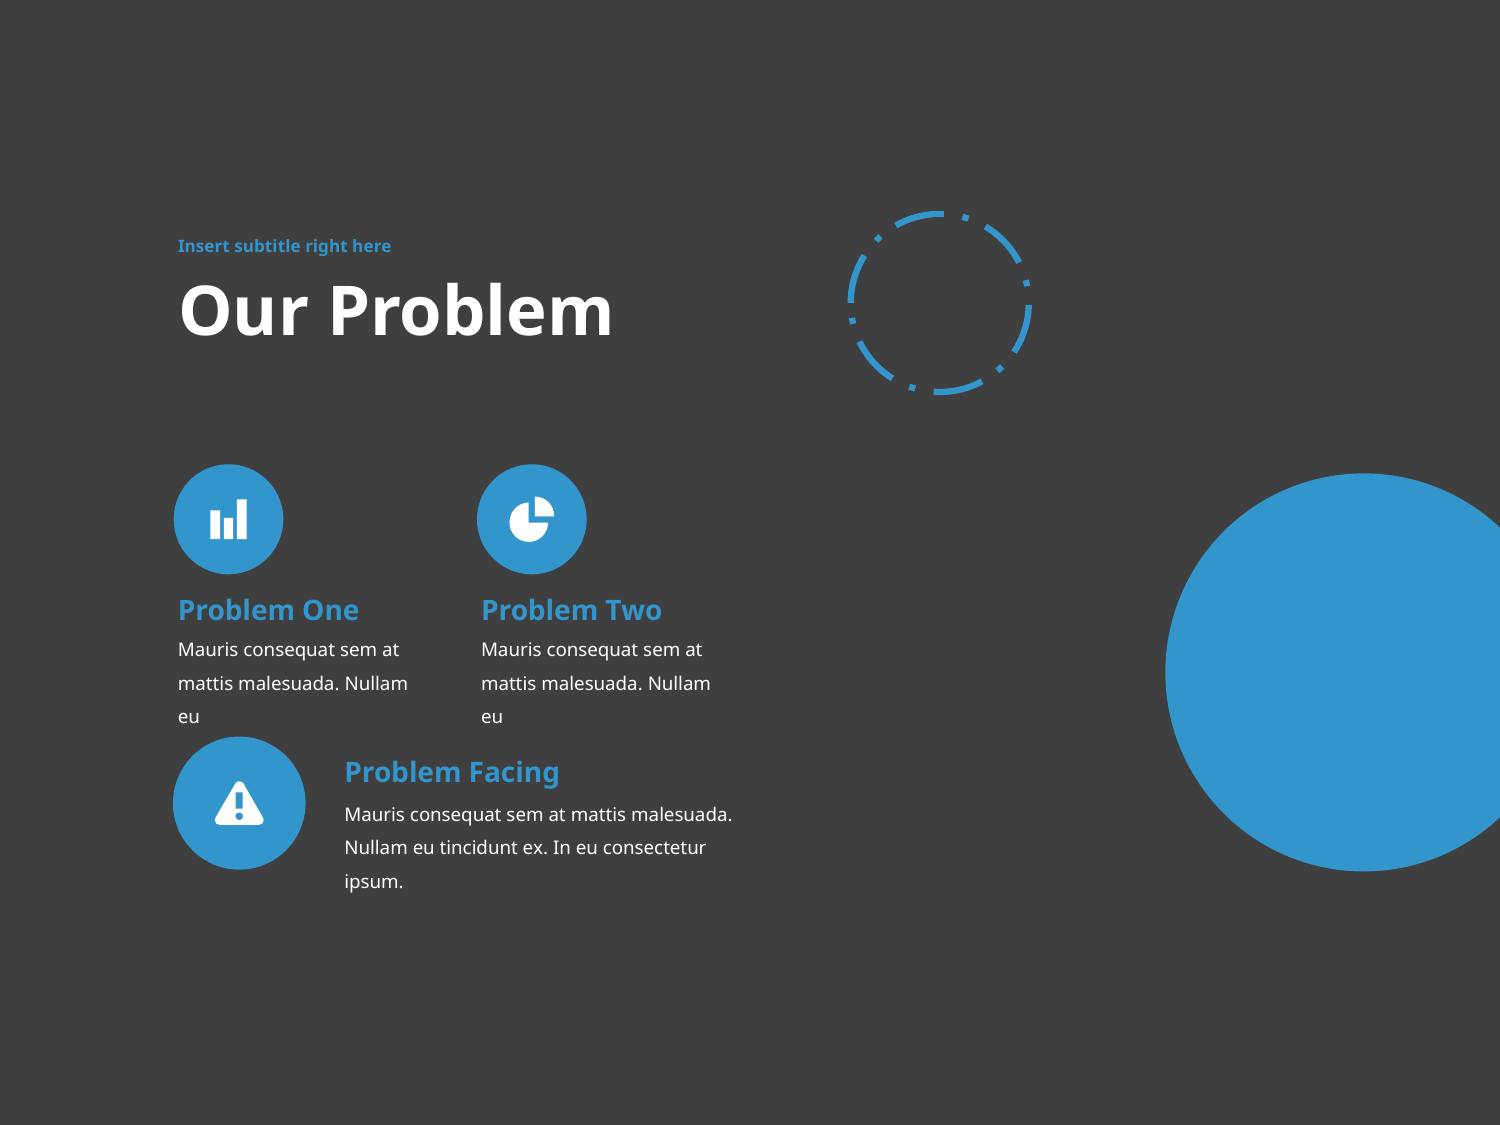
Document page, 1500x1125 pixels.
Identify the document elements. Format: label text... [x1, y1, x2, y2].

text_box Problem One [163, 584, 447, 634]
text_box Problem Two [466, 584, 750, 634]
text_box [214, 781, 264, 825]
text_box Problem Facing [329, 746, 685, 796]
text_box Mauris consequat sem at mattis malesuada. Nullam eu [163, 634, 447, 736]
text_box [1164, 472, 1500, 873]
text_box [475, 463, 588, 576]
subtitle Insert subtitle right here [163, 224, 850, 271]
text_box [210, 510, 221, 540]
text_box [534, 496, 555, 517]
title Our Problem [163, 271, 850, 379]
text_box [509, 502, 549, 542]
text_box [172, 463, 285, 576]
text_box Mauris consequat sem at mattis malesuada. Nullam eu tincidunt ex. In eu consectetur ipsum. [329, 783, 776, 900]
text_box [171, 735, 307, 871]
picture [850, 178, 1337, 666]
text_box [223, 517, 234, 540]
text_box Mauris consequat sem at mattis malesuada. Nullam eu [466, 634, 750, 736]
text_box [236, 499, 247, 540]
